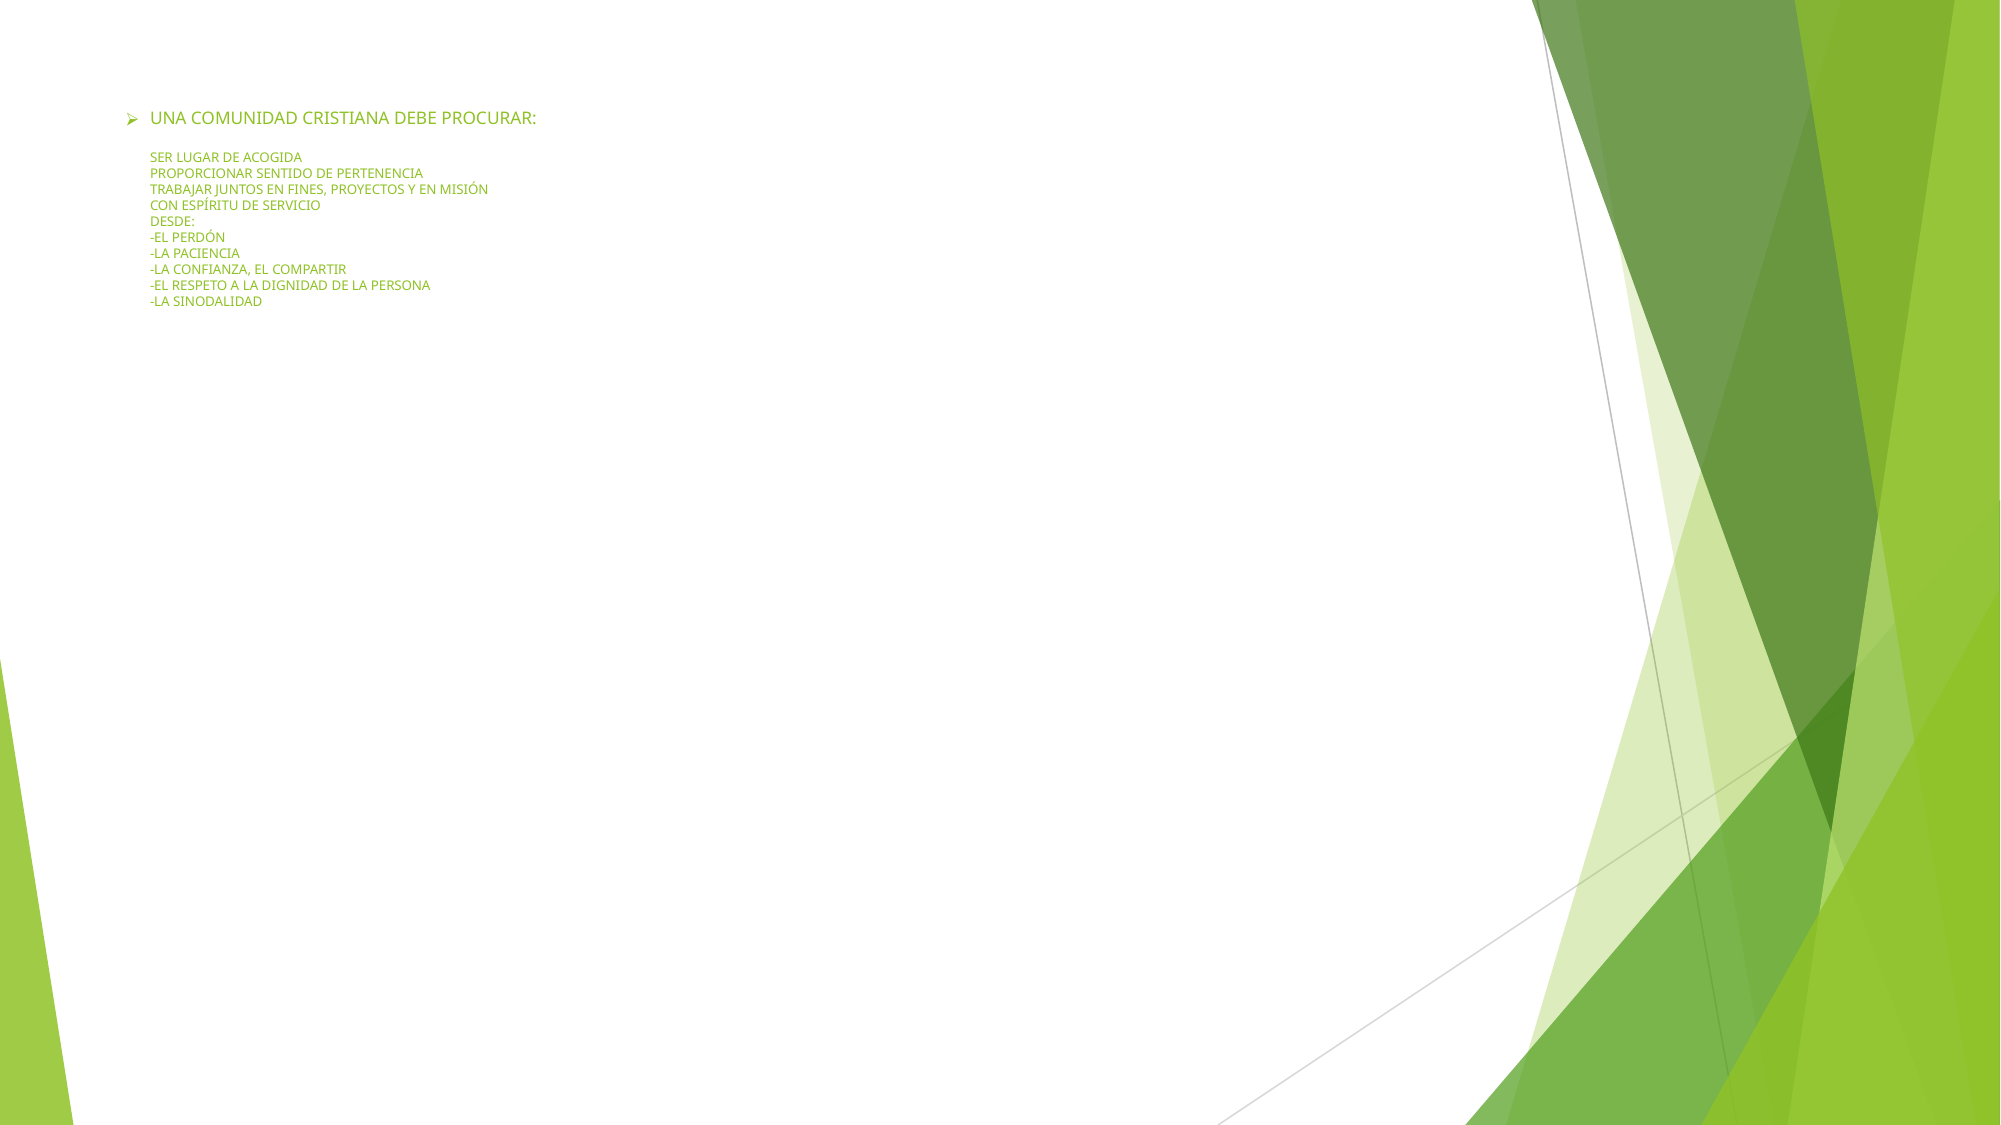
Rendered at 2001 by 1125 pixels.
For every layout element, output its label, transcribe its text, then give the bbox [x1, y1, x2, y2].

title UNA COMUNIDAD CRISTIANA DEBE PROCURAR: SER LUGAR DE ACOGIDA PROPORCIONAR SENTIDO DE PERTENENCIA TRABAJAR JUNTOS EN FINES, PROYECTOS Y EN MISIÓN CON ESPÍRITU DE SERVICIO DESDE: -EL PERDÓN -LA PACIENCIA -LA CONFIANZA, EL COMPARTIR -EL RESPETO A LA DIGNIDAD DE LA PERSONA -LA SINODALIDAD [111, 99, 1522, 317]
